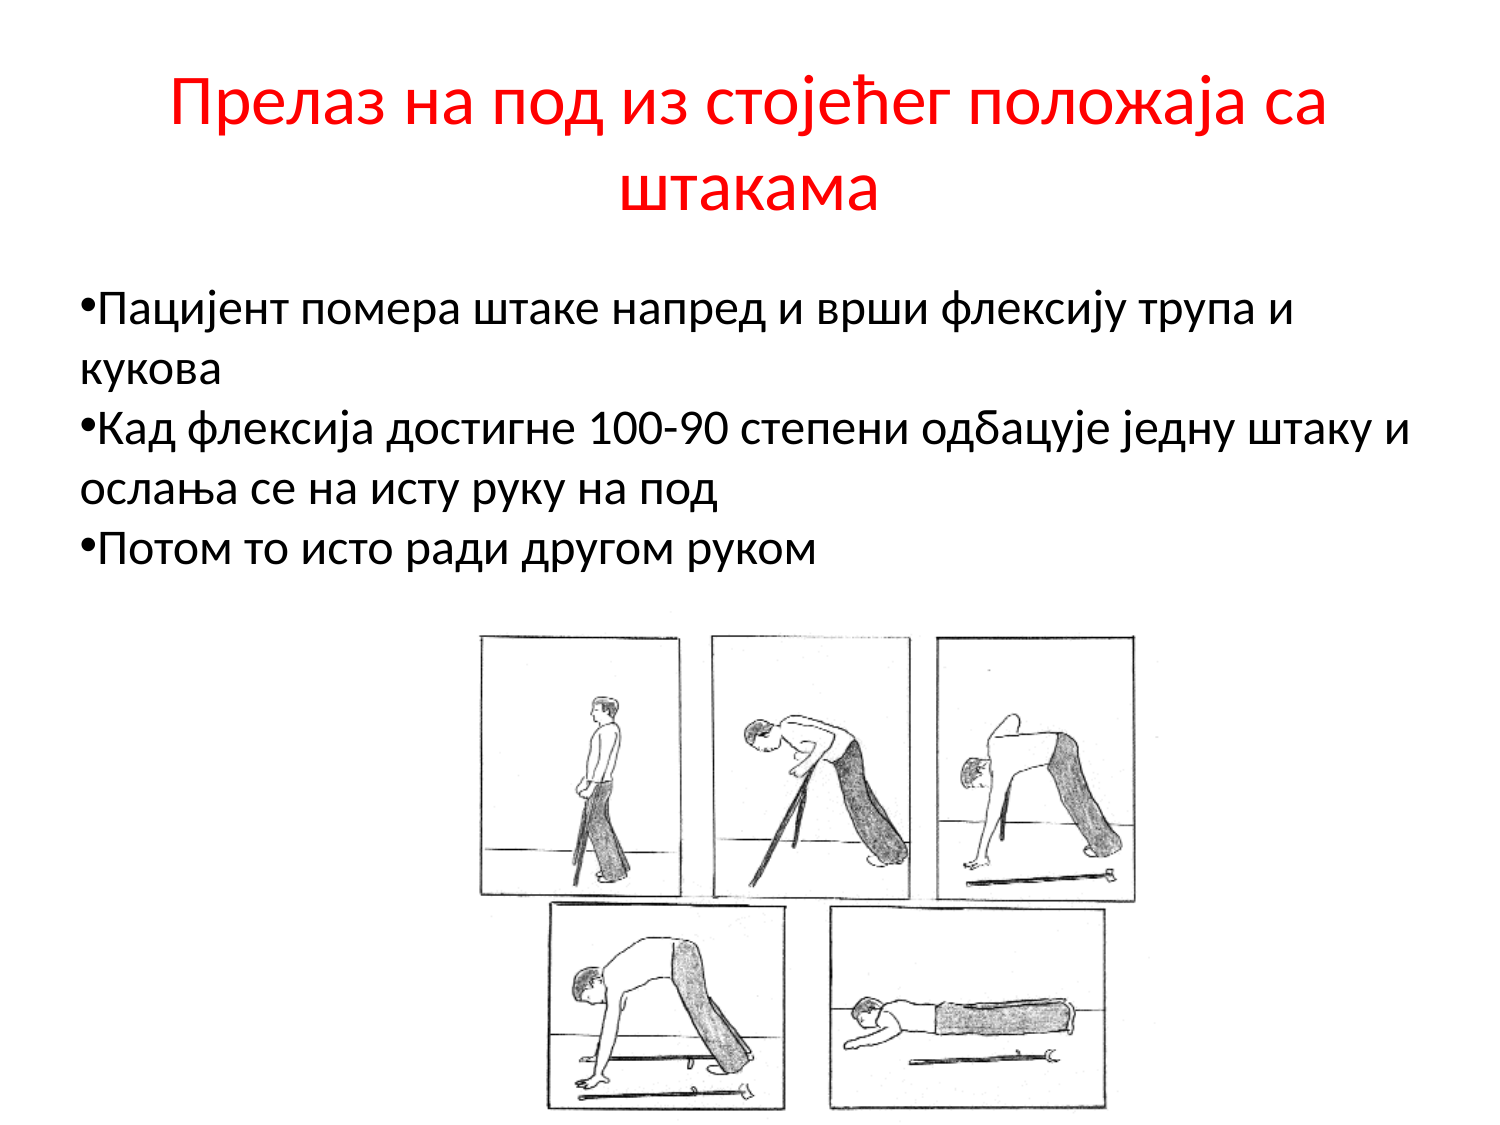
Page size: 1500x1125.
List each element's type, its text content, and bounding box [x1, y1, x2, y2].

picture [454, 610, 1167, 1125]
text_box Пацијент помера штаке напред и врши флексију трупа и кукова Кад флексија достигне 100-90 степени одбацује једну штаку и ослања се на исту руку на под Потом то исто ради другом руком [64, 267, 1447, 582]
title Прелаз на под из стојећег положаја са штакама [75, 45, 1425, 233]
